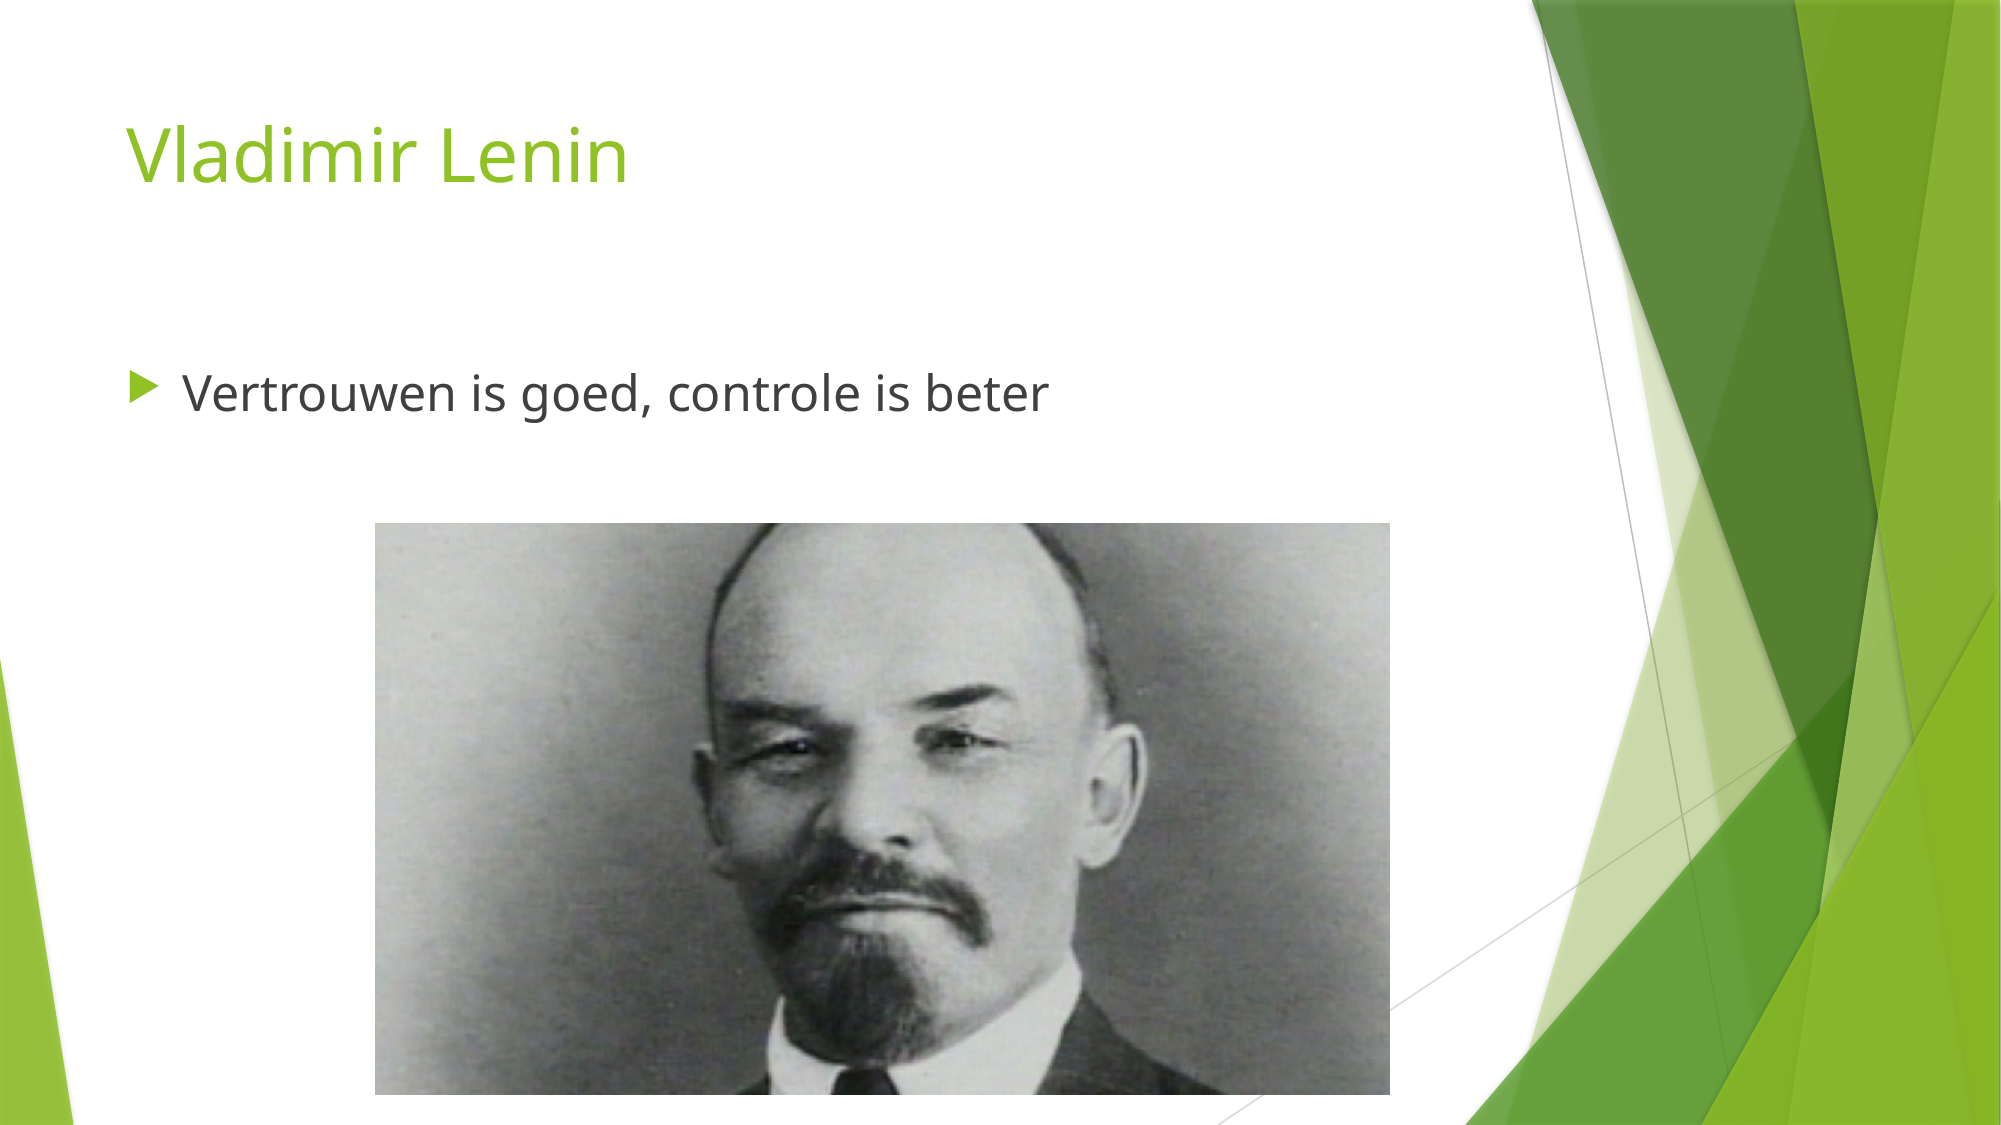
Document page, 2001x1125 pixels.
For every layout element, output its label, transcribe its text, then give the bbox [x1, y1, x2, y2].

title Vladimir Lenin [111, 99, 1522, 317]
list Vertrouwen is goed, controle is beter [111, 354, 1522, 992]
picture [374, 523, 1391, 1096]
